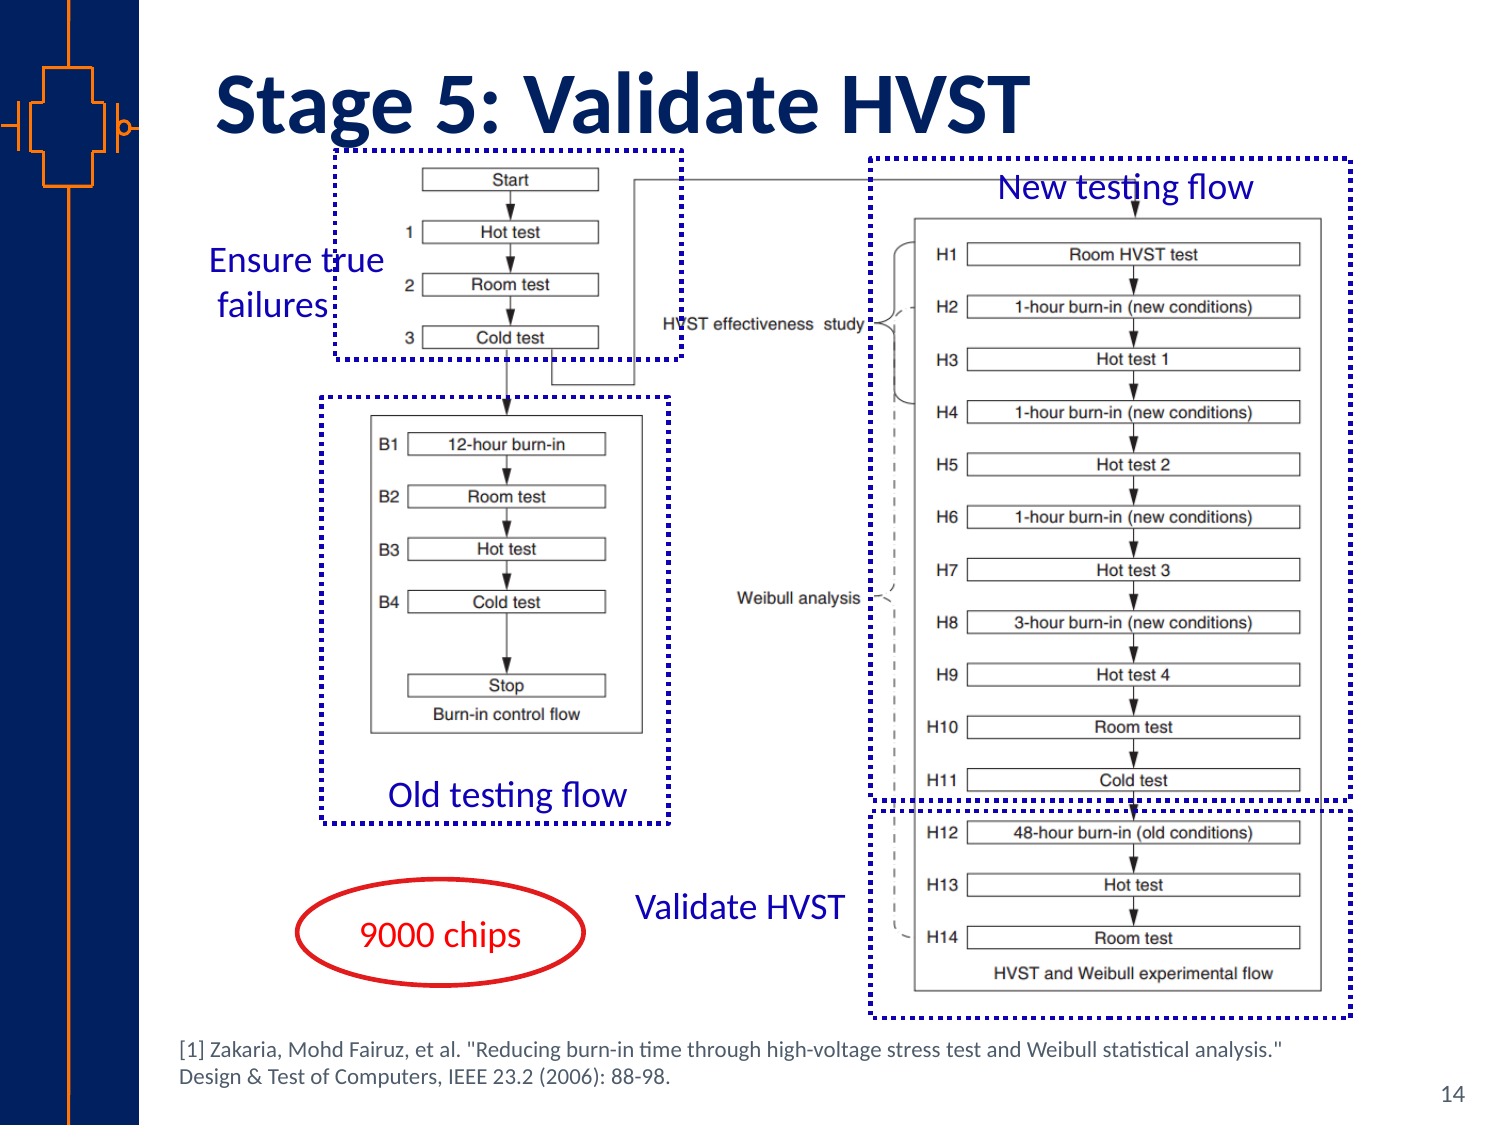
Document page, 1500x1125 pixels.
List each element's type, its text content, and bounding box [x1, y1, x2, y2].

title Stage 5: Validate HVST [200, 37, 1388, 159]
text_box [334, 149, 683, 227]
text_box [320, 396, 340, 825]
text_box Ensure true failures [194, 227, 340, 333]
text_box 9000 chips [295, 892, 340, 972]
text_box [1344, 157, 1352, 801]
picture [351, 158, 1344, 1008]
text_box [1] Zakaria, Mohd Fairuz, et al. "Reducing burn-in time through high-voltage stress test and Weibull statistical analysis." Design & Test of Computers, IEEE 23.2 (2006): 88-98. [164, 1027, 1305, 1097]
slide_number 14 [1425, 1062, 1488, 1123]
text_box [334, 333, 340, 361]
text_box [1333, 810, 1352, 1019]
